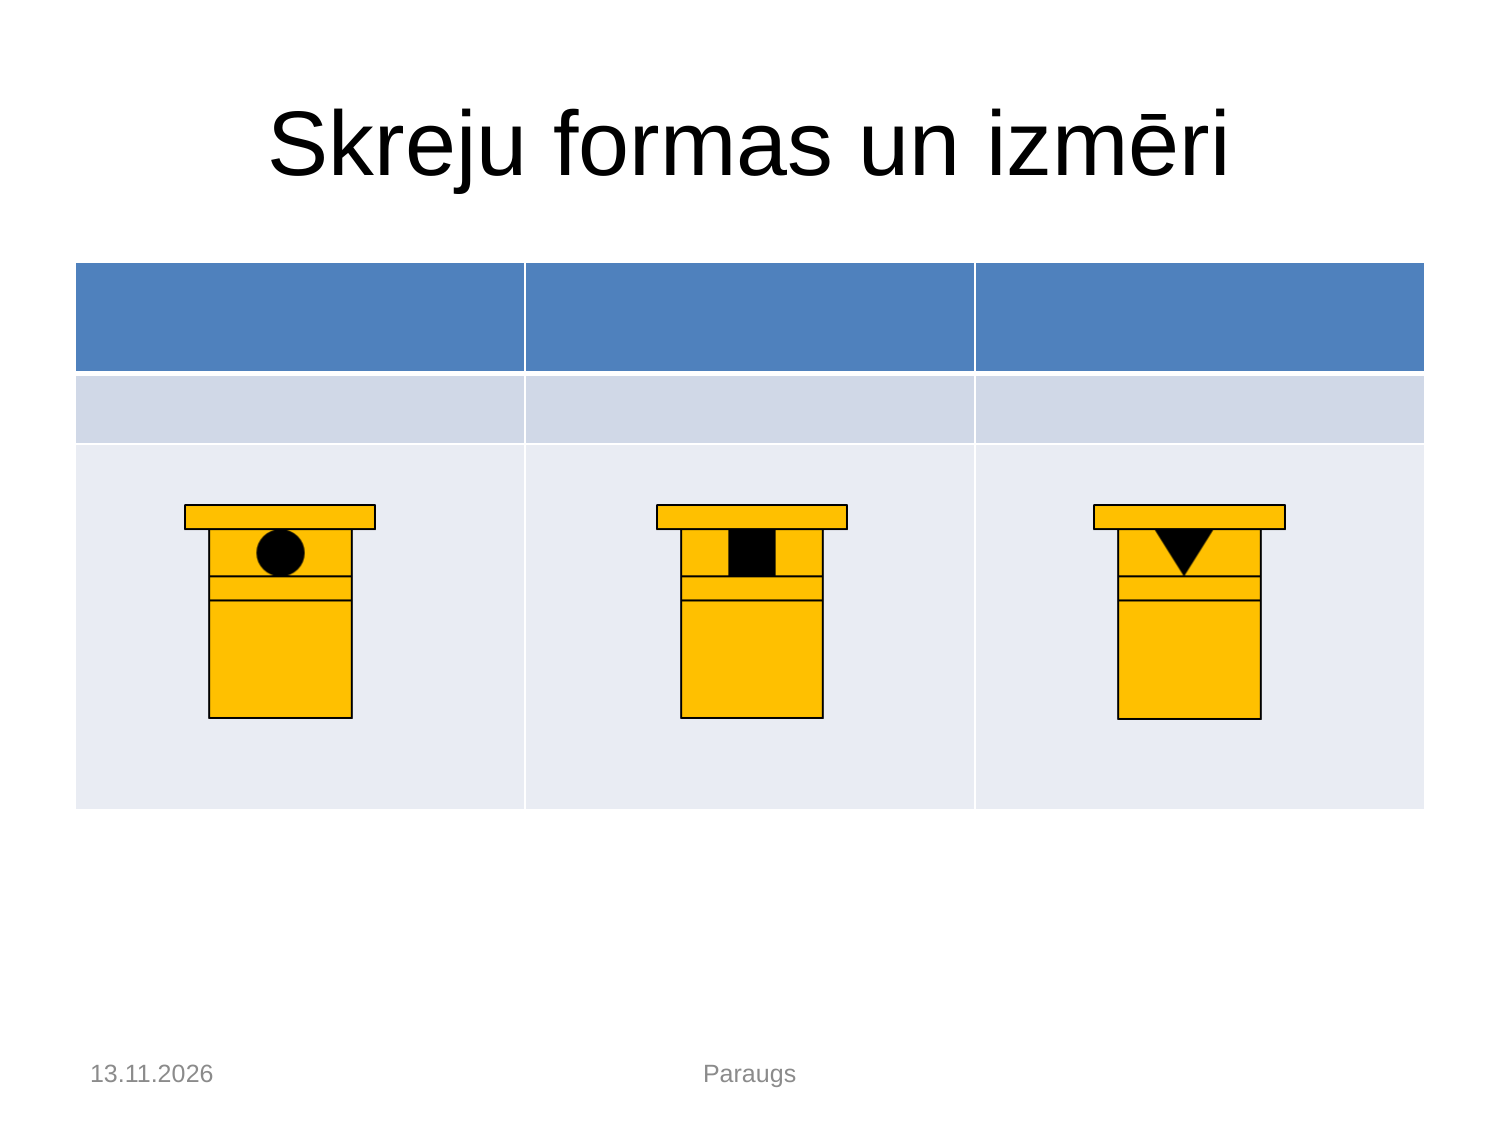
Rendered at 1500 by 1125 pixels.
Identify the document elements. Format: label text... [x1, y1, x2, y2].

table_cell [976, 376, 1424, 443]
picture [182, 503, 377, 720]
table_cell [526, 376, 974, 443]
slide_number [75, 1042, 425, 1103]
footer Paraugs [512, 1042, 988, 1103]
table_cell [76, 445, 524, 809]
table_header [976, 263, 1424, 371]
table_header [76, 263, 524, 371]
table_cell [976, 445, 1424, 809]
table_cell [76, 376, 524, 443]
title Skreju formas un izmēri [74, 44, 1426, 233]
table_header [526, 263, 974, 371]
picture [1092, 503, 1287, 721]
table_cell [526, 445, 974, 809]
picture [655, 503, 849, 720]
